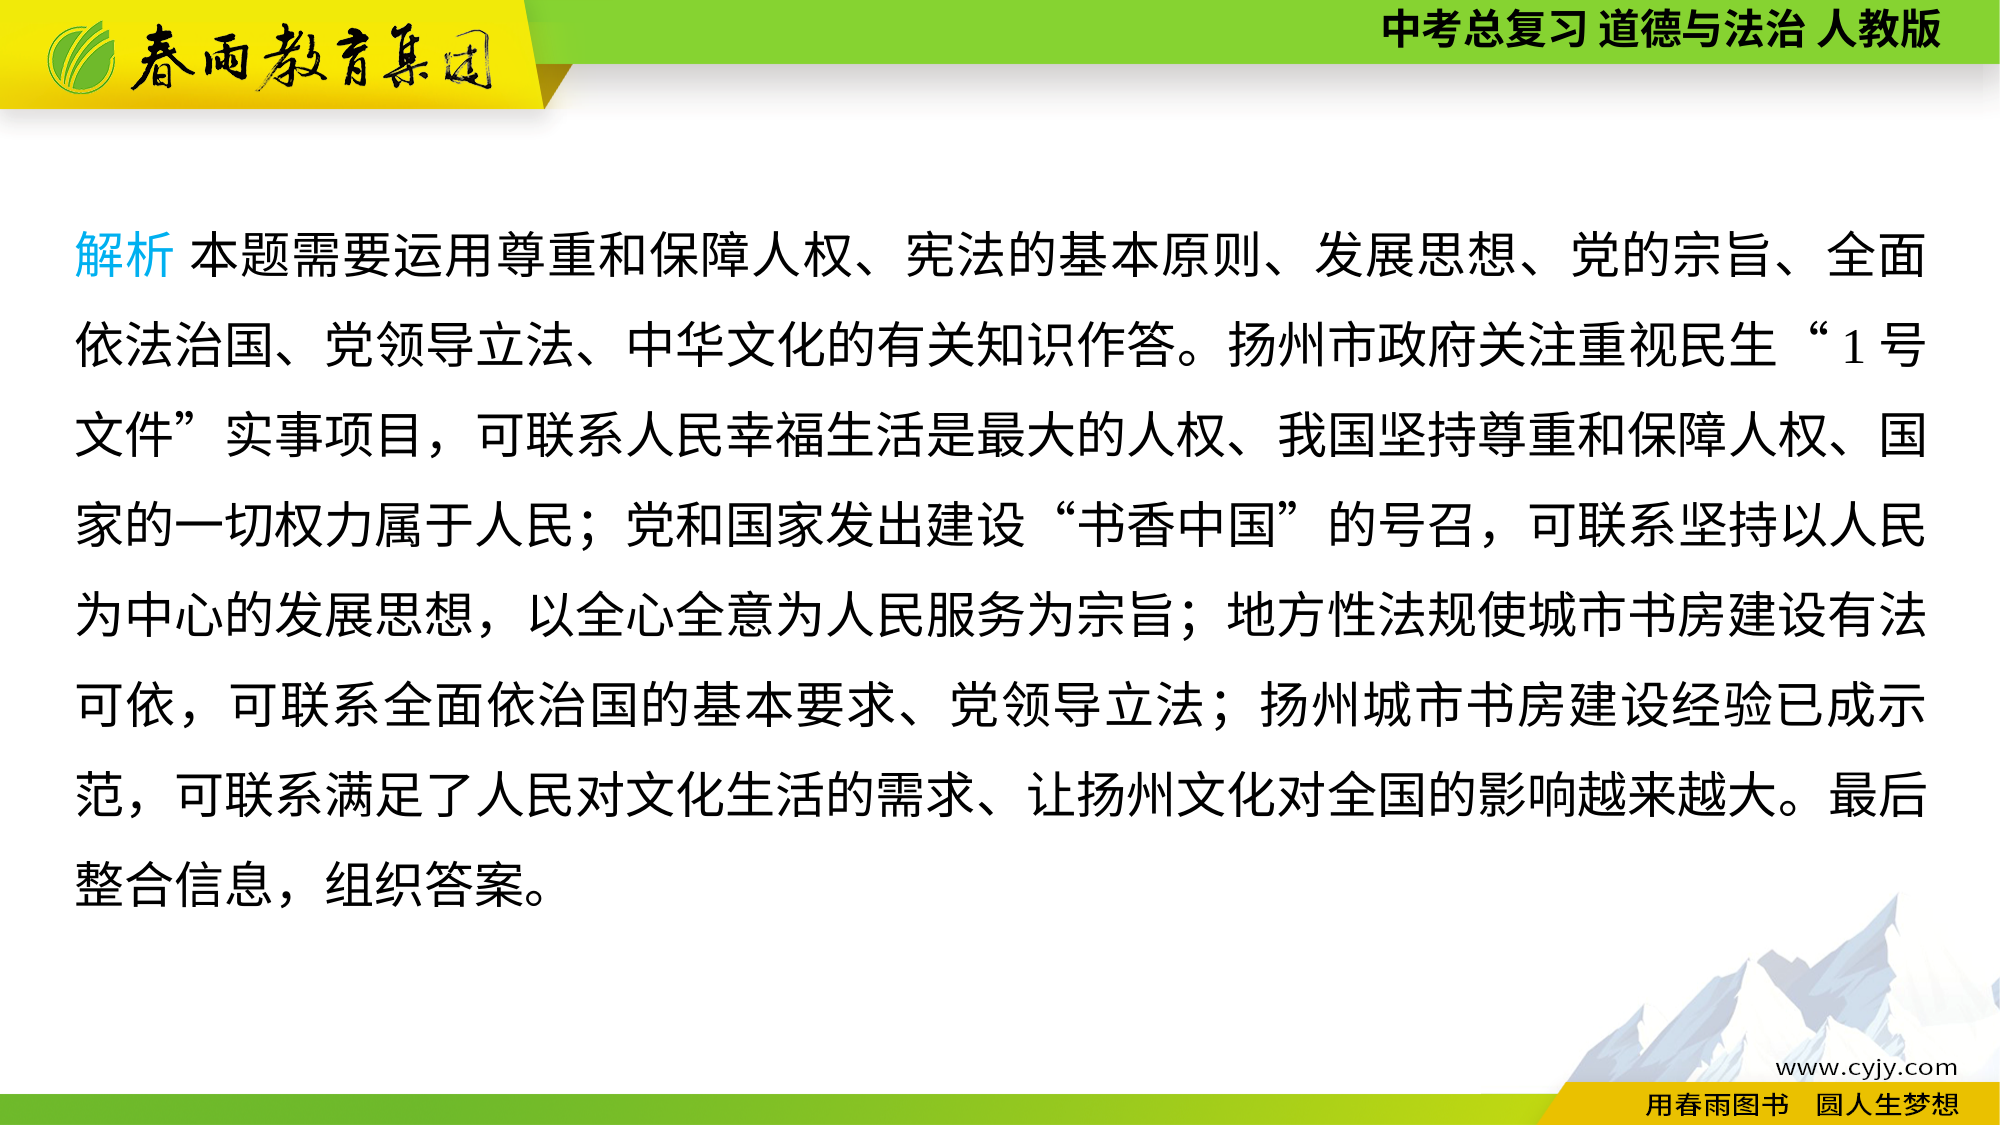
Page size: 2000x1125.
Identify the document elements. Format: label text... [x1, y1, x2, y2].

picture [0, 0, 2000, 1125]
list 解析 本题需要运用尊重和保障人权、宪法的基本原则、发展思想、党的宗旨、全面依法治国、党领导立法、中华文化的有关知识作答。扬州市政府关注重视民生“1号文件”实事项目，可联系人民幸福生活是最大的人权、我国坚持尊重和保障人权、国家的一切权力属于人民；党和国家发出建设“书香中国”的号召，可联系坚持以人民为中心的发展思想，以全心全意为人民服务为宗旨；地方性法规使城市书房建设有法可依，可联系全面依治国的基本要求、党领导立法；扬州城市书房建设经验已成示范，可联系满足了人民对文化生活的需求、让扬州文化对全国的影响越来越大。最后整合信息，组织答案。 [59, 186, 1944, 917]
